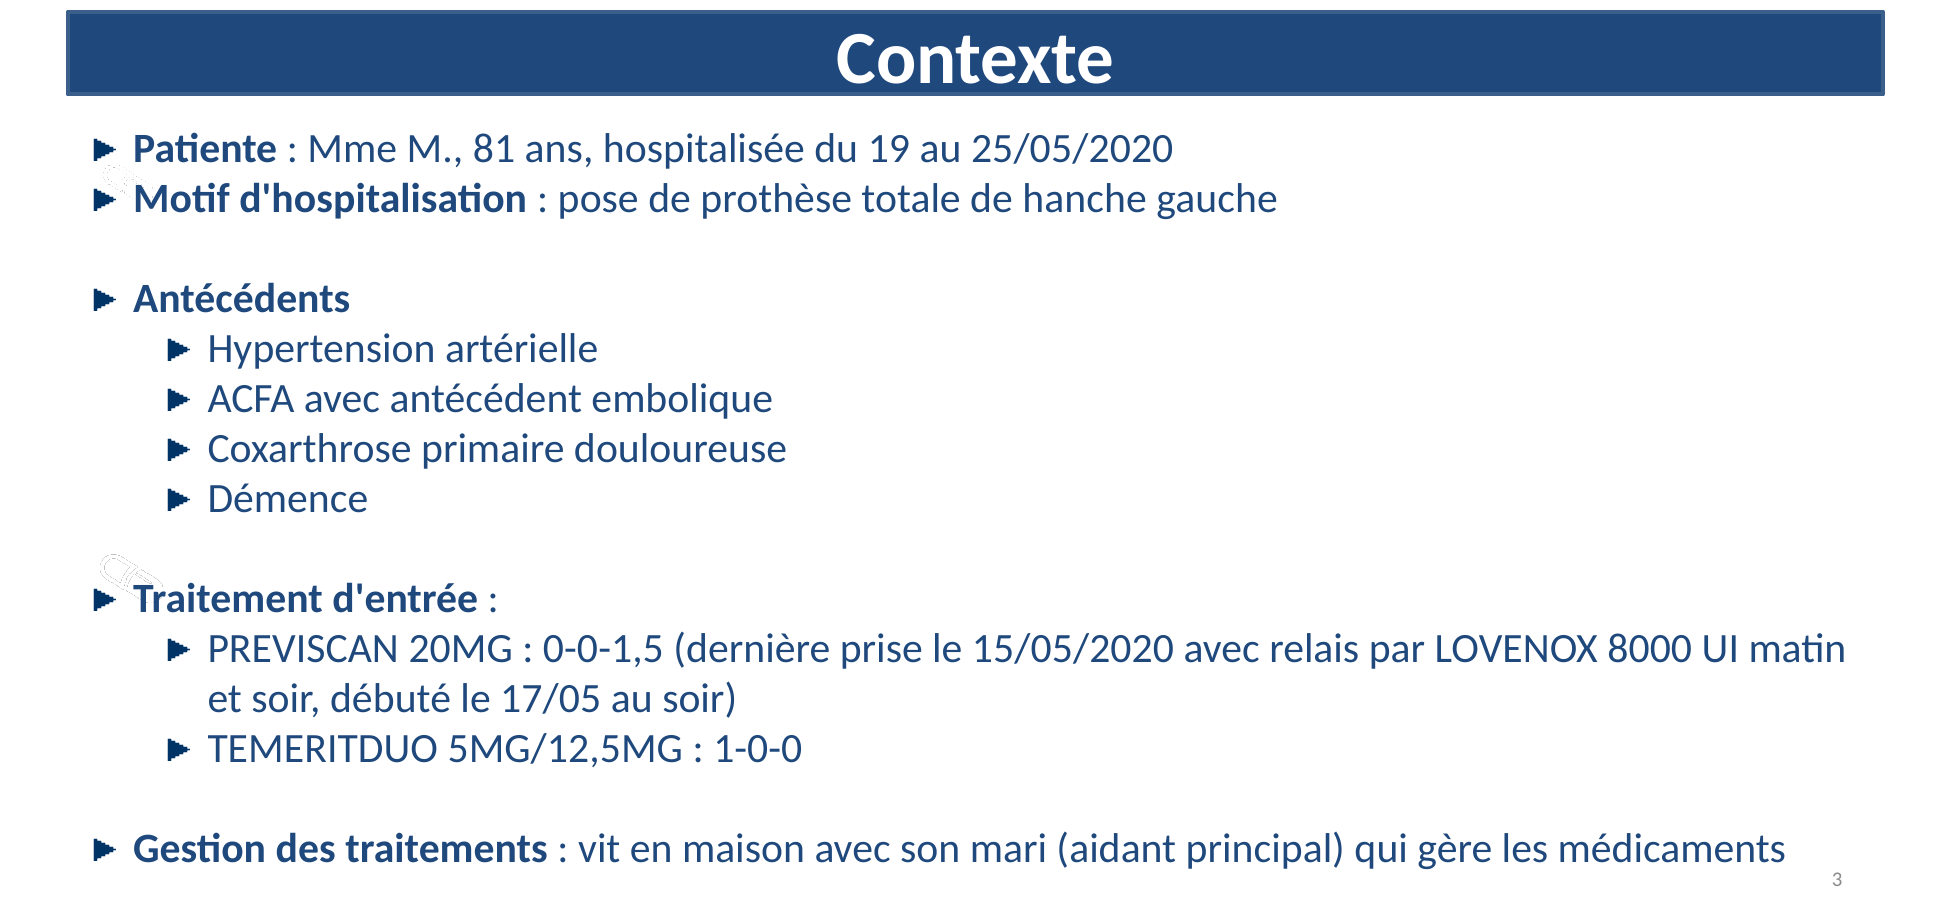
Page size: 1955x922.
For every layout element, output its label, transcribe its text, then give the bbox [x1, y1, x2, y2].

picture [160, 381, 190, 411]
picture [86, 547, 163, 611]
slide_number 3 [1401, 879, 1858, 904]
picture [160, 331, 190, 361]
text_box Patiente : Mme M., 81 ans, hospitalisée du 19 au 25/05/2020 Motif d'hospitalisation : pose de prothèse totale de hanche gauche Antécédents Hypertension artérielle ACFA avec antécédent embolique Coxarthrose primaire douloureuse Démence Traitement d'entrée : PREVISCAN 20MG : 0-0-1,5 (dernière prise le 15/05/2020 avec relais par LOVENOX 8000 UI matin et soir, débuté le 17/05 au soir) TEMERITDUO 5MG/12,5MG : 1-0-0 Gestion des traitements : vit en maison avec son mari (aidant principal) qui gère les médicaments [0, 113, 1872, 879]
text_box Contexte [66, 10, 1885, 96]
picture [160, 631, 190, 661]
picture [86, 131, 153, 211]
picture [160, 731, 190, 761]
picture [160, 431, 190, 461]
picture [86, 831, 116, 861]
picture [160, 481, 190, 511]
picture [86, 281, 116, 311]
